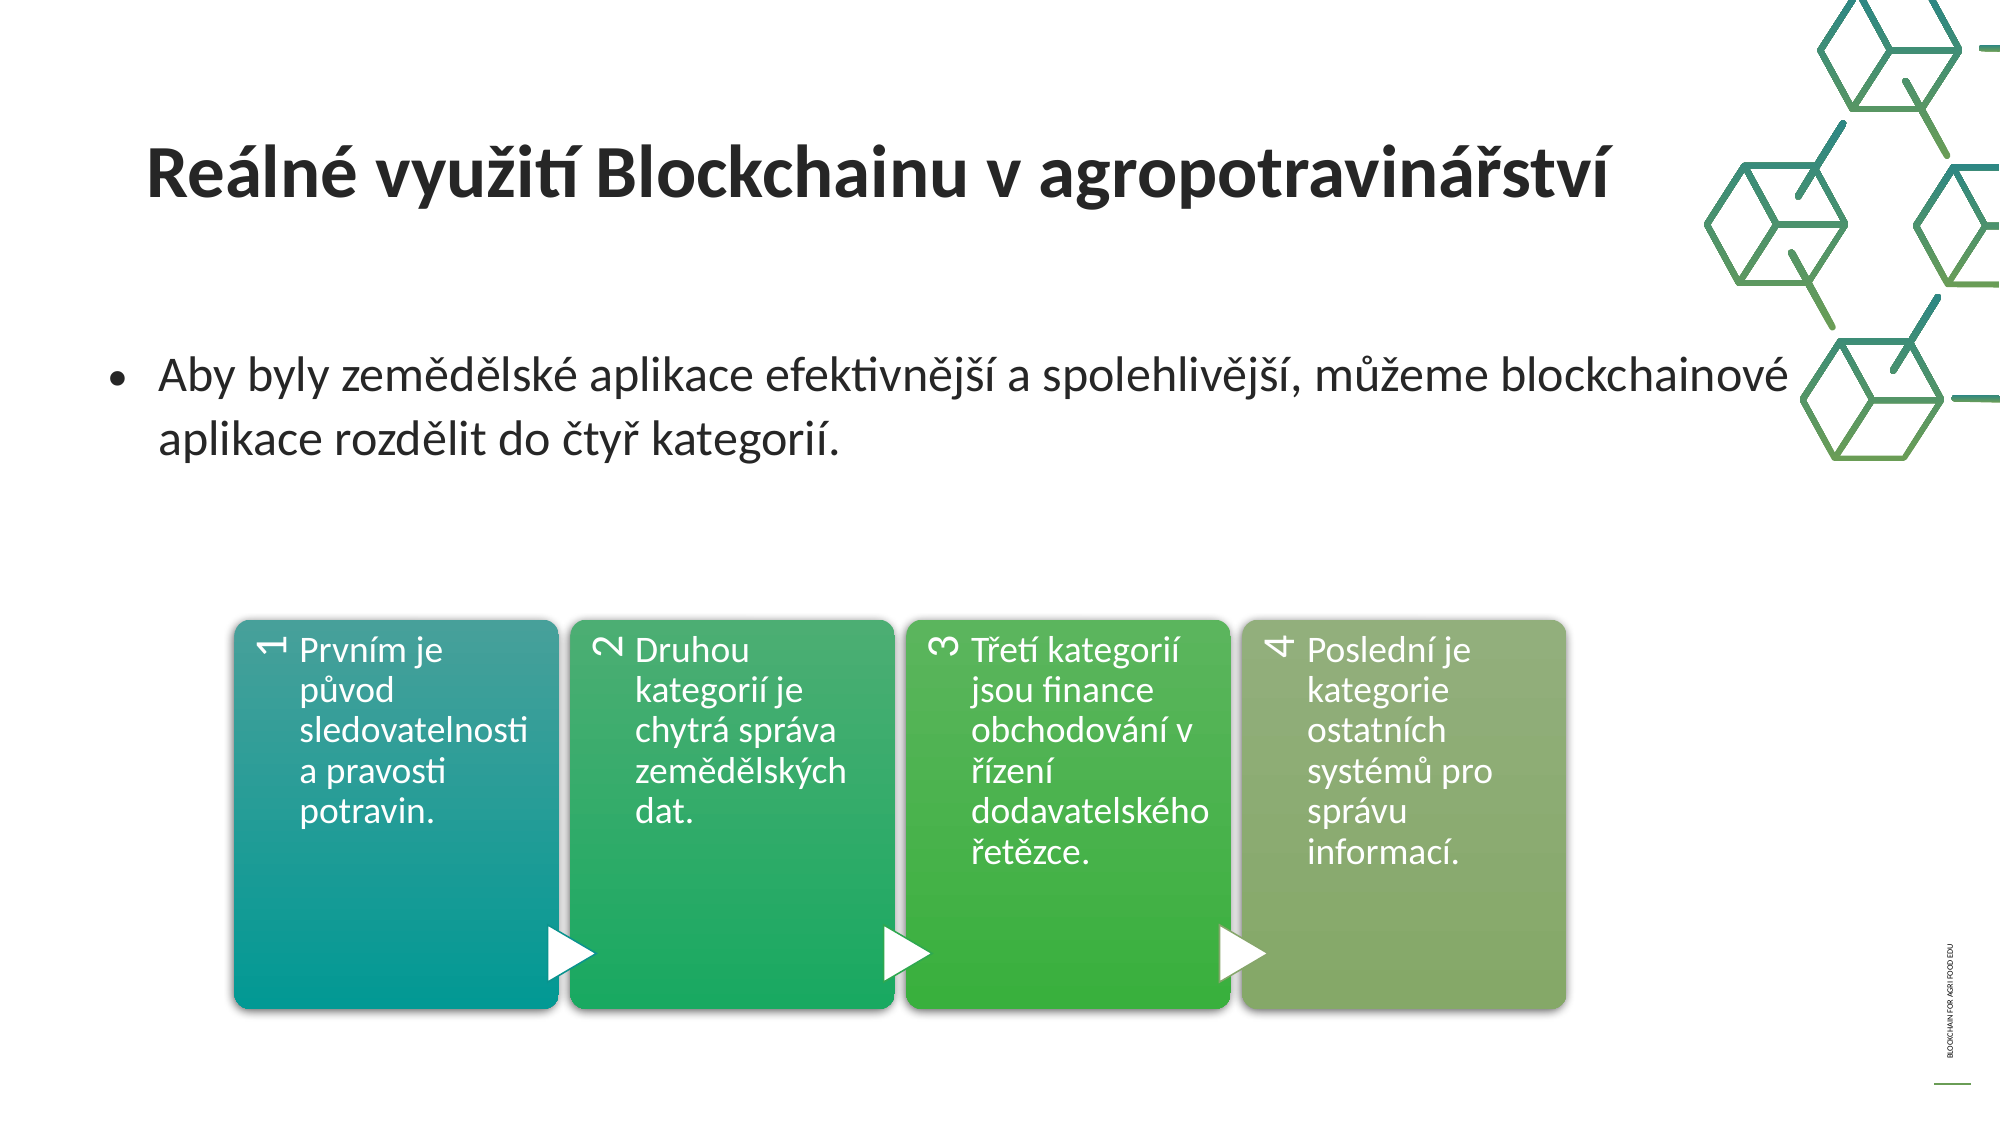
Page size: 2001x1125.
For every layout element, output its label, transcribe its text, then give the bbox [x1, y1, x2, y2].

list Aby byly zemědělské aplikace efektivnější a spolehlivější, můžeme blockchainové aplikace rozdělit do čtyř kategorií. [86, 329, 1825, 1100]
list Reálné využití Blockchainu v agropotravinářství [130, 124, 1698, 337]
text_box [1703, 0, 2000, 462]
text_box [234, 619, 1567, 1010]
